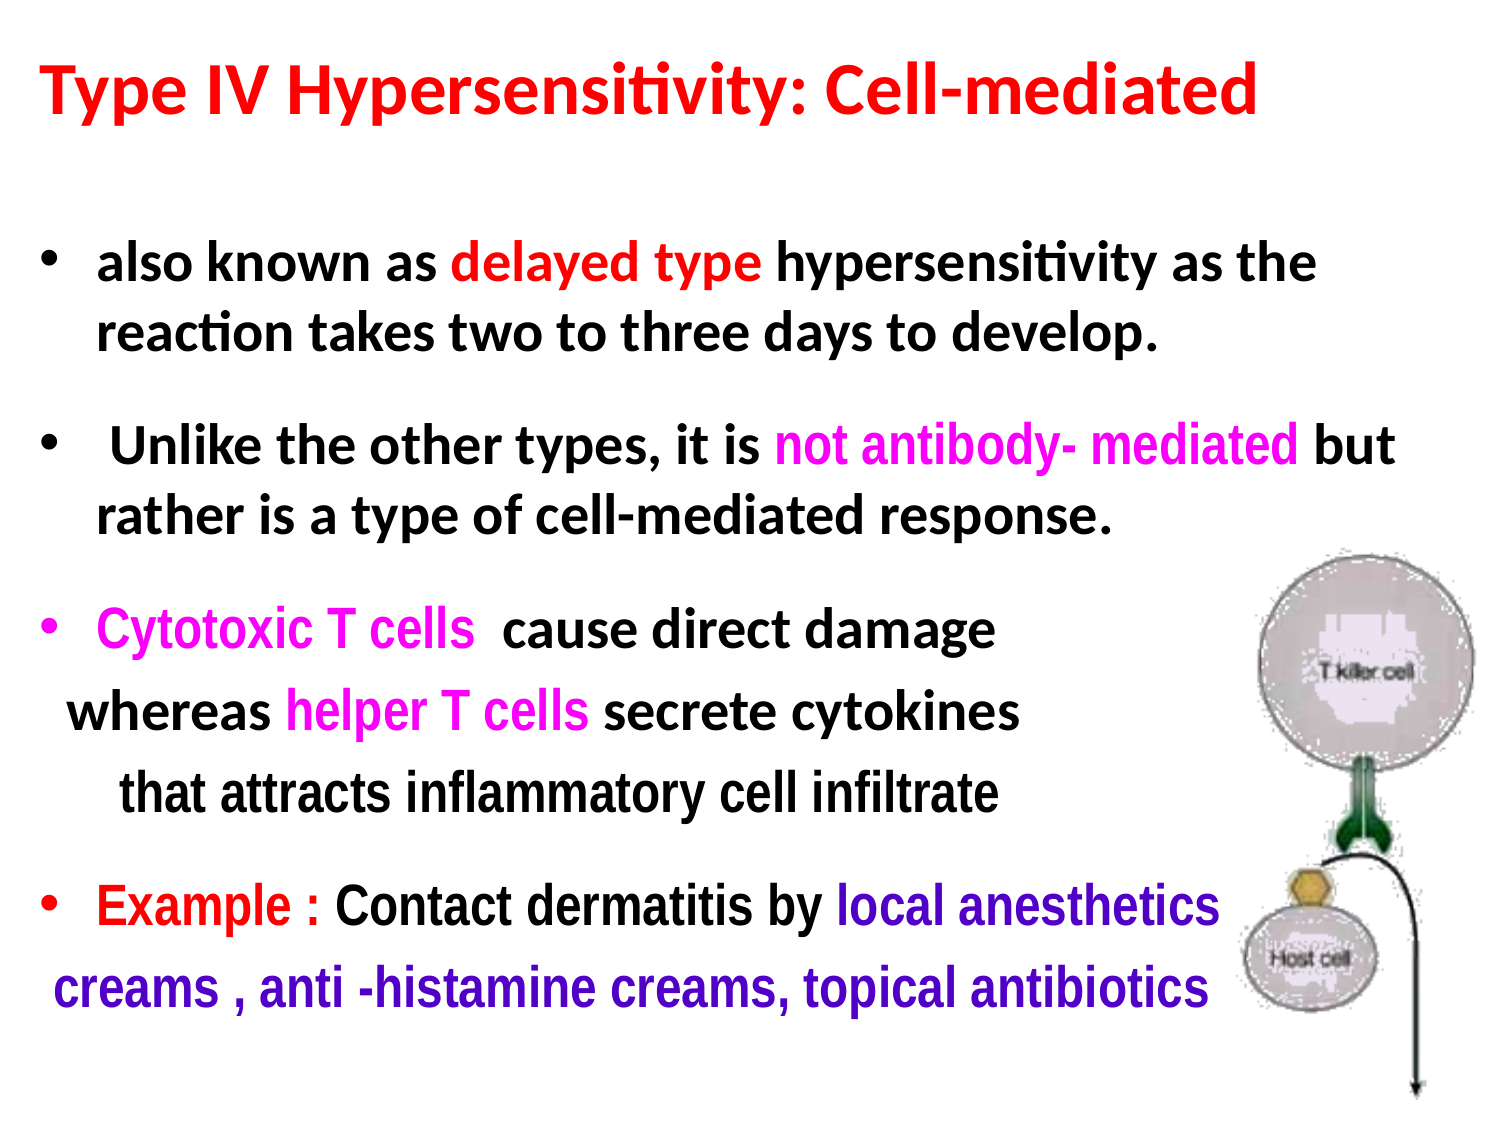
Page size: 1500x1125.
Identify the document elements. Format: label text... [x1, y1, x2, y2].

list Type IV Hypersensitivity: Cell-mediated also known as delayed type hypersensitivity as the reaction takes two to three days to develop. Unlike the other types, it is not antibody- mediated but rather is a type of cell-mediated response. Cytotoxic T cells cause direct damage whereas helper T cells secrete cytokines that attracts inflammatory cell infiltrate Example : Contact dermatitis by local anesthetics creams , anti -histamine creams, topical antibiotics [24, 31, 1451, 913]
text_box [1199, 512, 1500, 1100]
